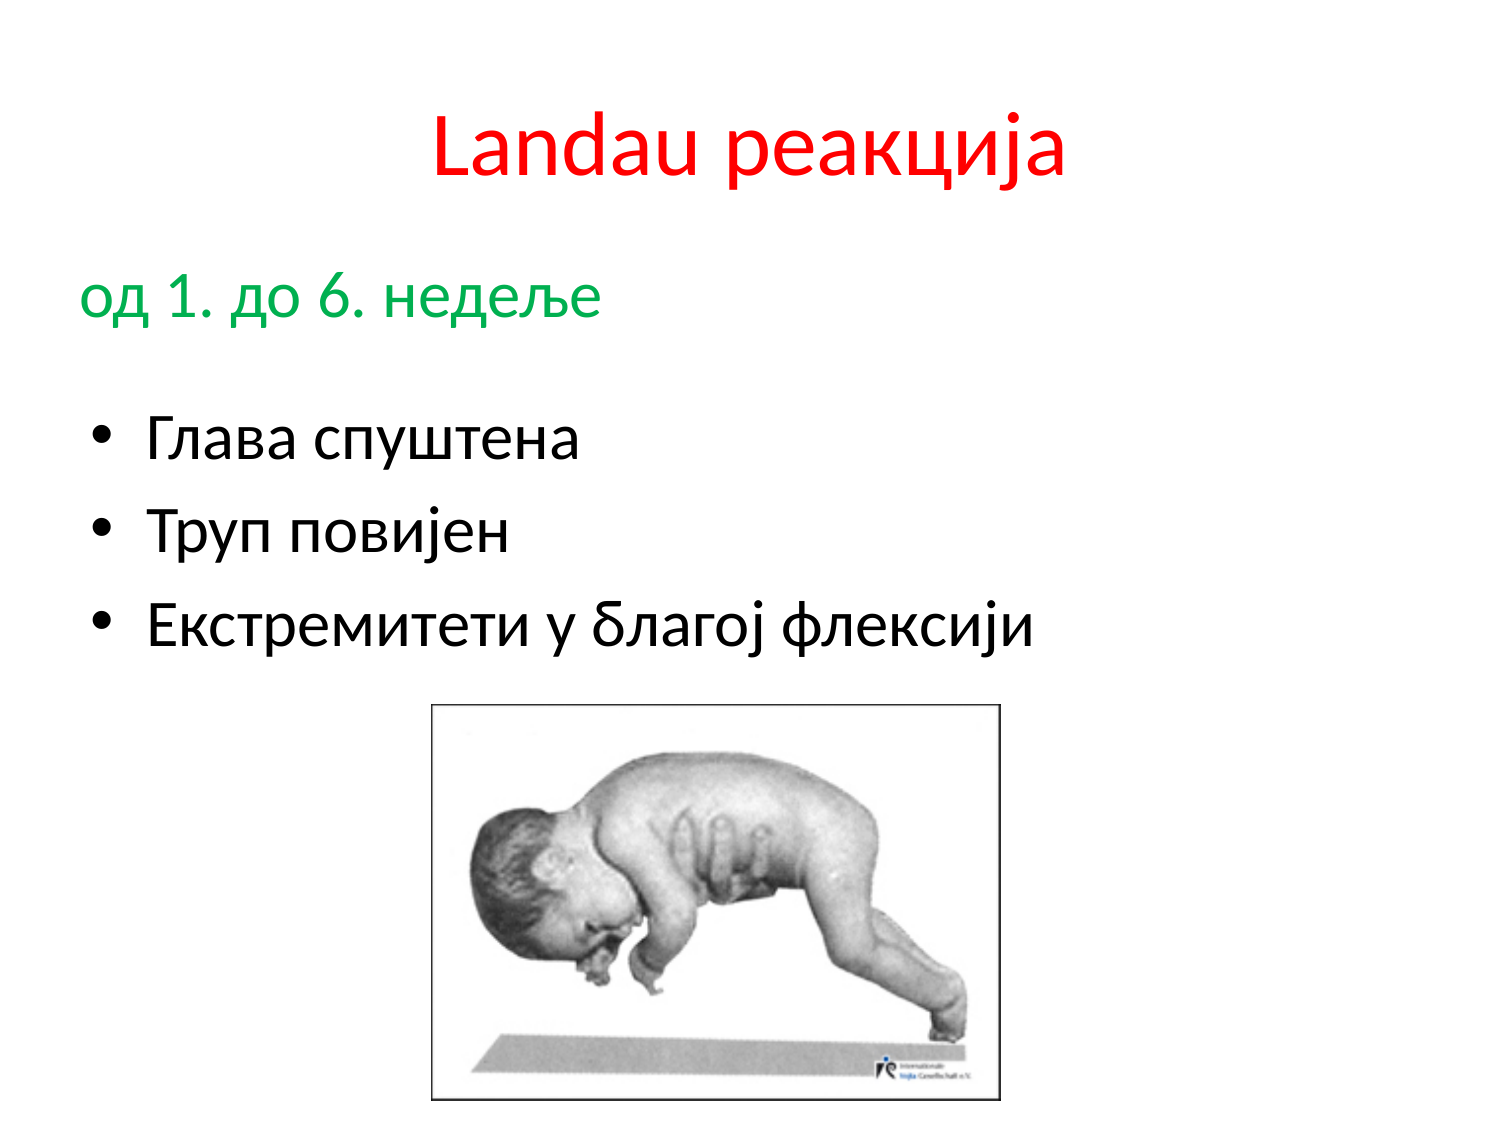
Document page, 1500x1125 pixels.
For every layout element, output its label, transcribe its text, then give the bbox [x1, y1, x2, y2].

text_box од 1. до 6. недеље [64, 243, 1376, 339]
picture [430, 704, 1001, 1102]
list Глава спуштена Труп повијен Екстремитети у благој флексији [75, 385, 1425, 1005]
title Landau реакција [75, 45, 1425, 233]
